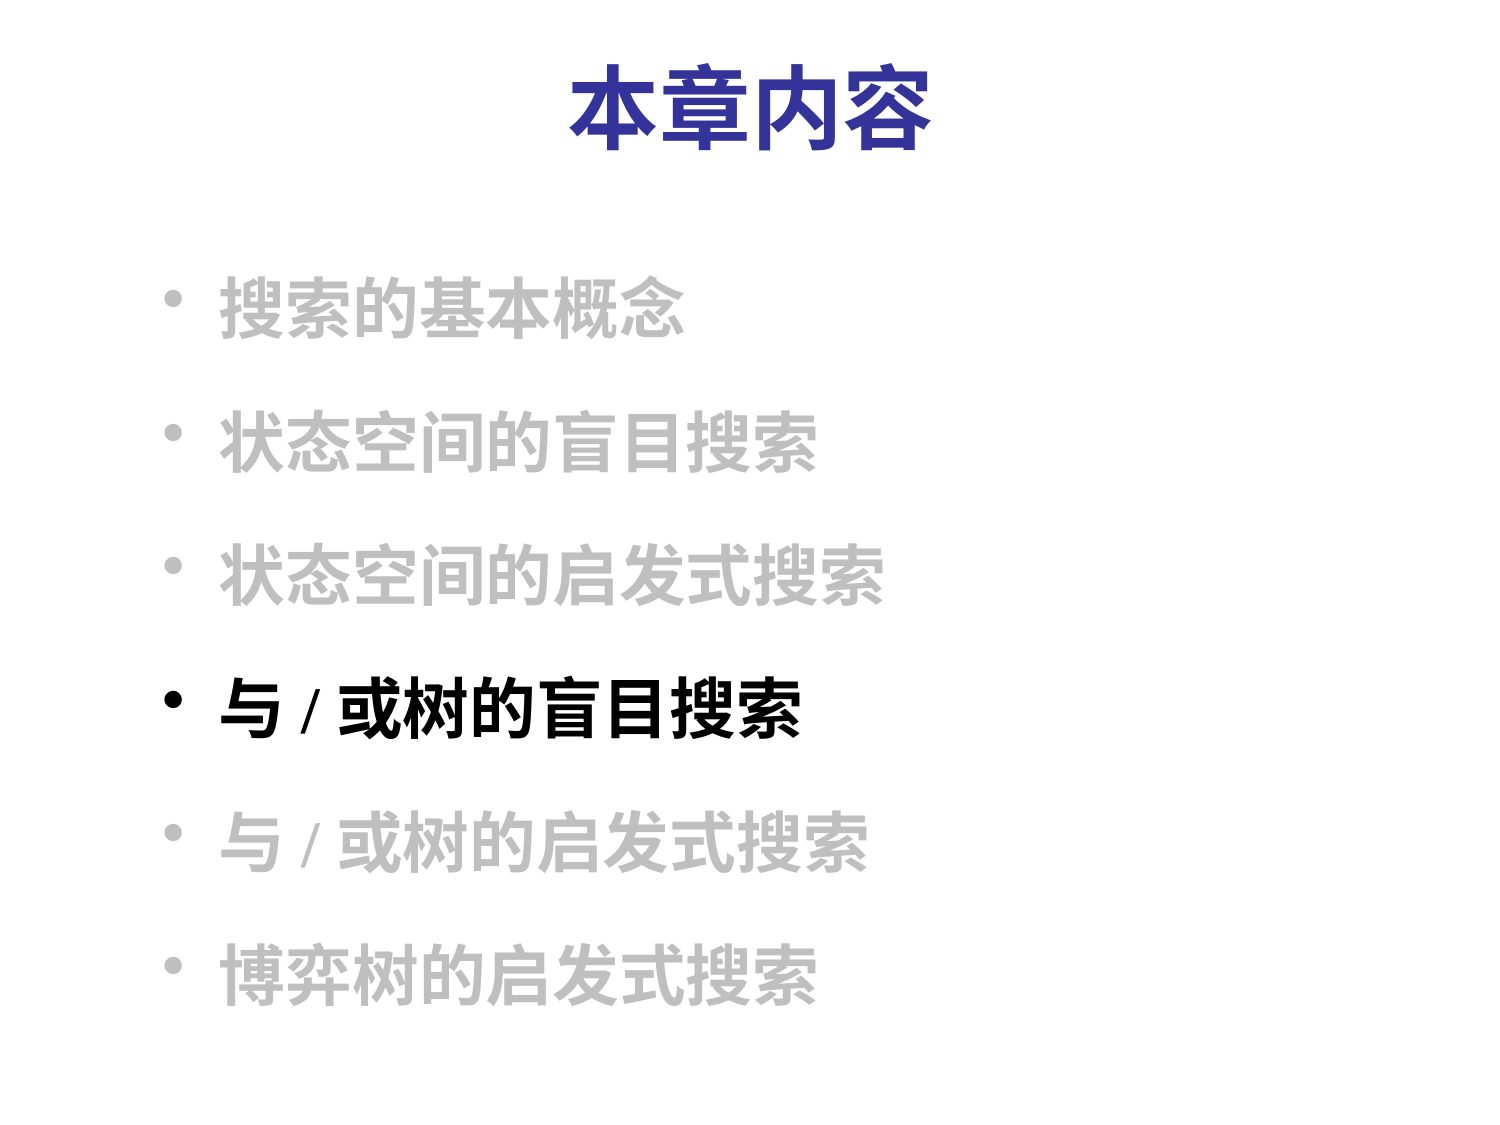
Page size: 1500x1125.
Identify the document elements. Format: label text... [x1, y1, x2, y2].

list 搜索的基本概念 状态空间的盲目搜索 状态空间的启发式搜索 与/或树的盲目搜索 与/或树的启发式搜索 博弈树的启发式搜索 [147, 243, 1425, 1094]
title 本章内容 [77, 31, 1425, 181]
